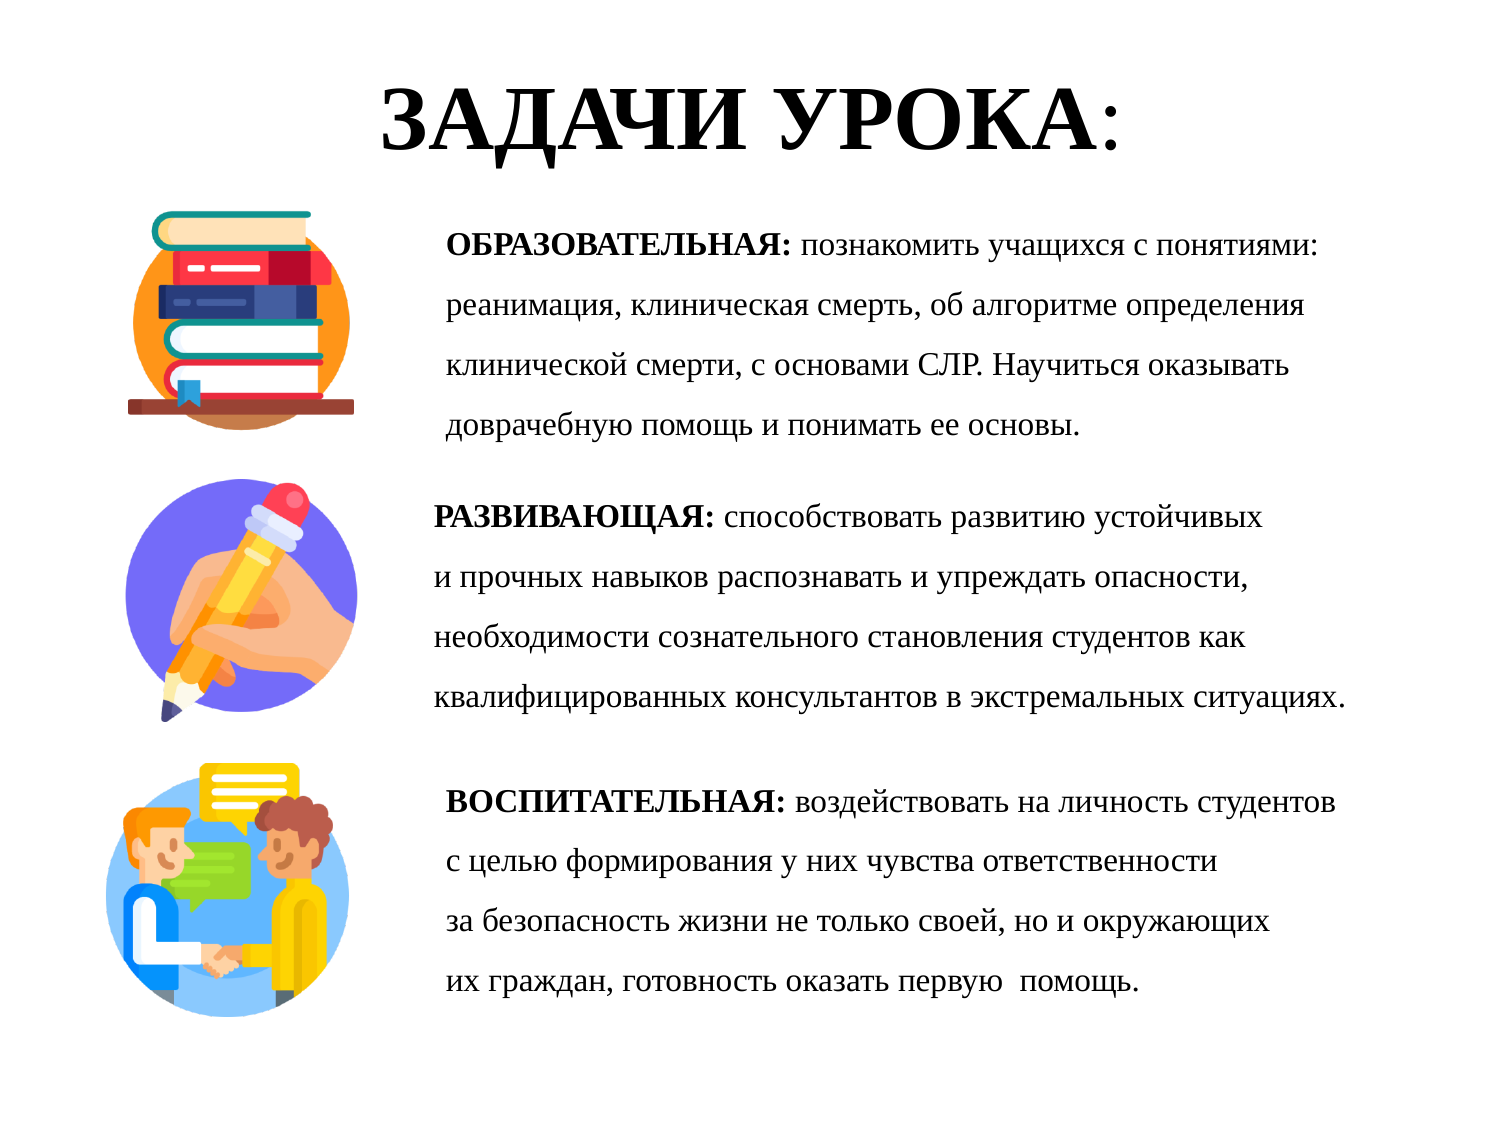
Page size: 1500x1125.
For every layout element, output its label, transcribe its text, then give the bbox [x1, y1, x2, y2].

picture [120, 479, 363, 722]
text_box ВОСПИТАТЕЛЬНАЯ: воздействовать на личность студентов с целью формирования у них чувства ответственности за безопасность жизни не только своей, но и окружающих их граждан, готовность оказать первую помощь. [430, 751, 1365, 1006]
text_box РАЗВИВАЮЩАЯ: способствовать развитию устойчивых и прочных навыков распознавать и упреждать опасности, необходимости сознательного становления студентов как квалифицированных консультантов в экстремальных ситуациях. [419, 467, 1412, 722]
text_box ОБРАЗОВАТЕЛЬНАЯ: познакомить учащихся с понятиями: реанимация, клиническая смерть, об алгоритме определения клинической смерти, с основами СЛР. Научиться оказывать доврачебную помощь и понимать ее основы. [430, 194, 1447, 449]
picture [128, 207, 354, 433]
title ЗАДАЧИ УРОКА: [76, 19, 1427, 207]
picture [100, 763, 354, 1017]
